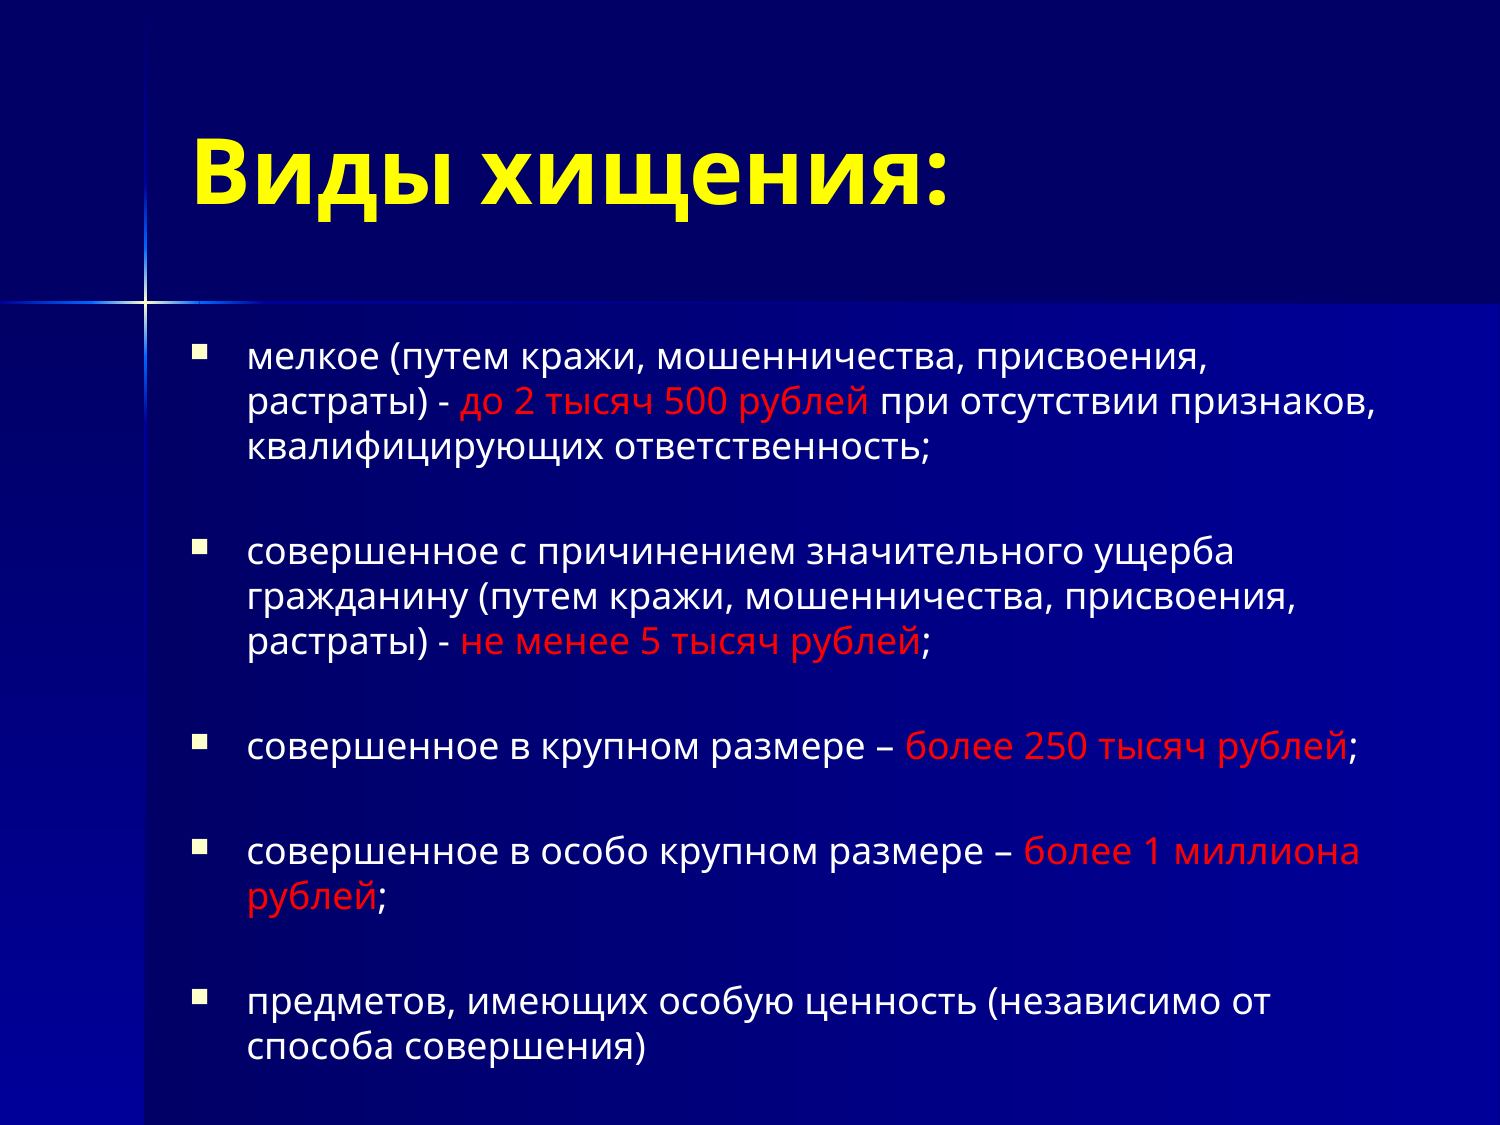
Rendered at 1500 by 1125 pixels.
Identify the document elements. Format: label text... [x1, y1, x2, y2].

list мелкое (путем кражи, мошенничества, присвоения, растраты) - до 2 тысяч 500 рублей при отсутствии признаков, квалифицирующих ответственность; совершенное с причинением значительного ущерба гражданину (путем кражи, мошенничества, присвоения, растраты) - не менее 5 тысяч рублей; совершенное в крупном размере – более 250 тысяч рублей; совершенное в особо крупном размере – более 1 миллиона рублей; предметов, имеющих особую ценность (независимо от способа совершения) [174, 324, 1413, 1125]
title Виды хищения: [174, 50, 1413, 285]
